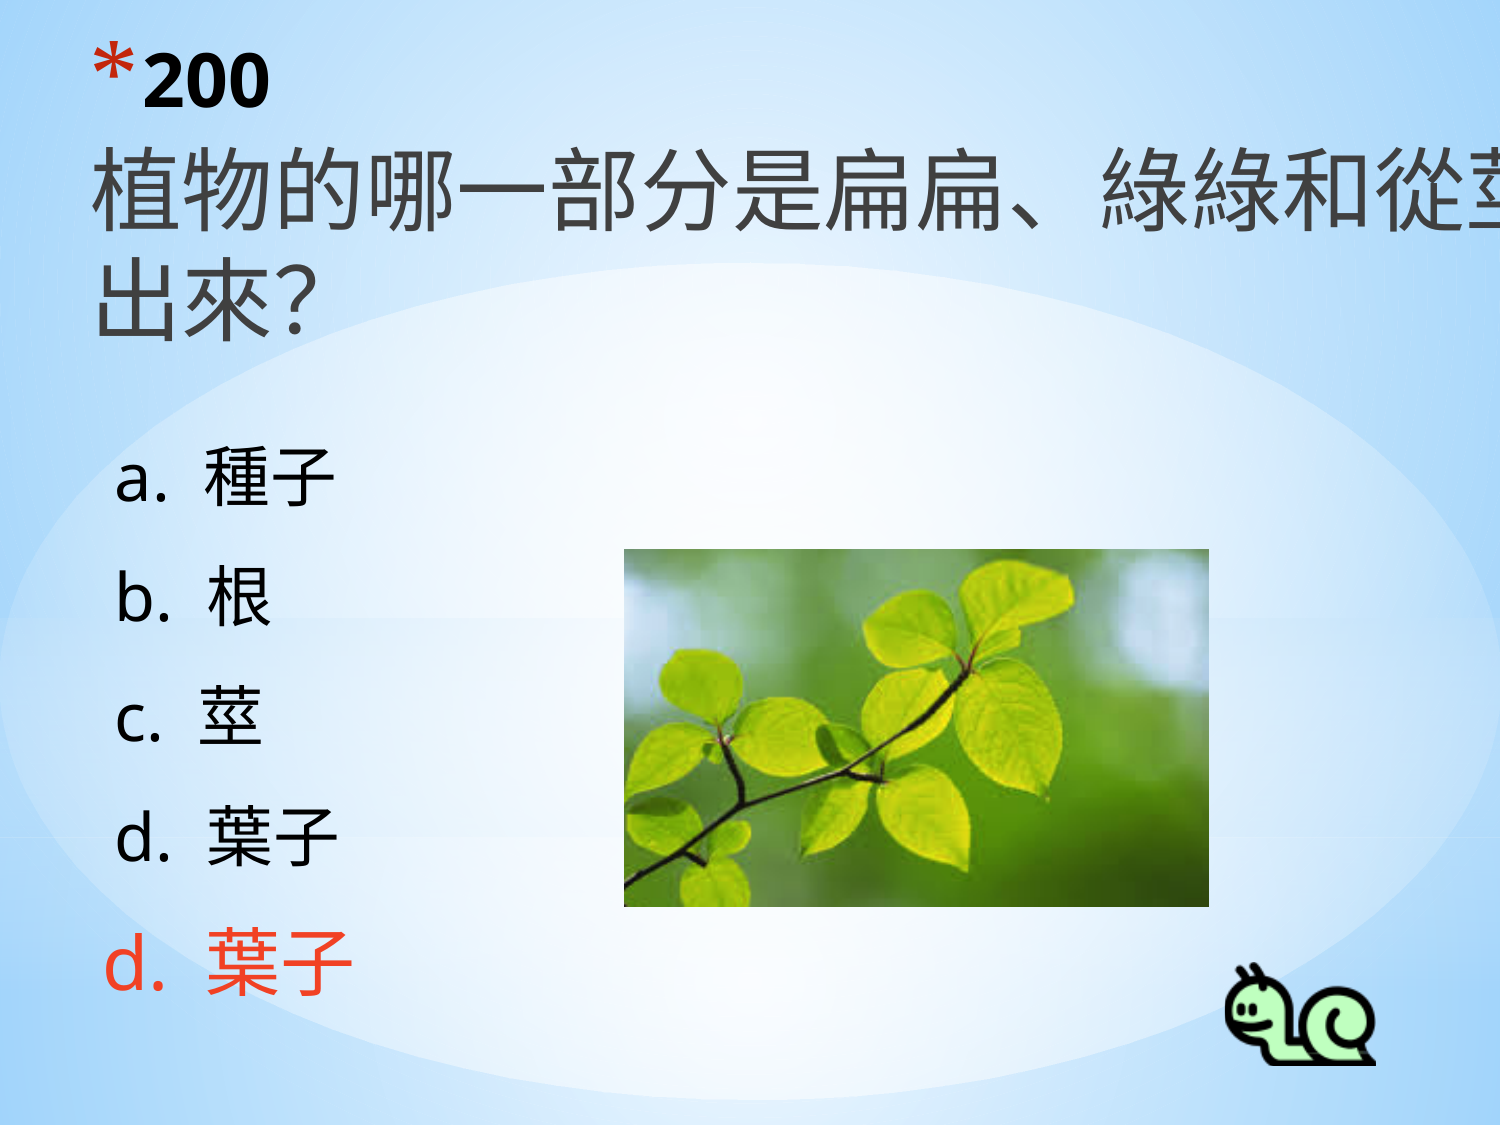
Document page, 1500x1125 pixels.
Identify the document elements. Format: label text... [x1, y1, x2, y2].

list 植物的哪一部分是扁扁、綠綠和從莖長出來？ [75, 125, 1500, 425]
text_box d. 葉子 [87, 907, 850, 1123]
picture [624, 549, 1209, 907]
title 200 [75, 24, 463, 125]
text_box a. 種子 b. 根 c. 莖 d. 葉子 [99, 387, 600, 882]
picture [1224, 962, 1377, 1067]
